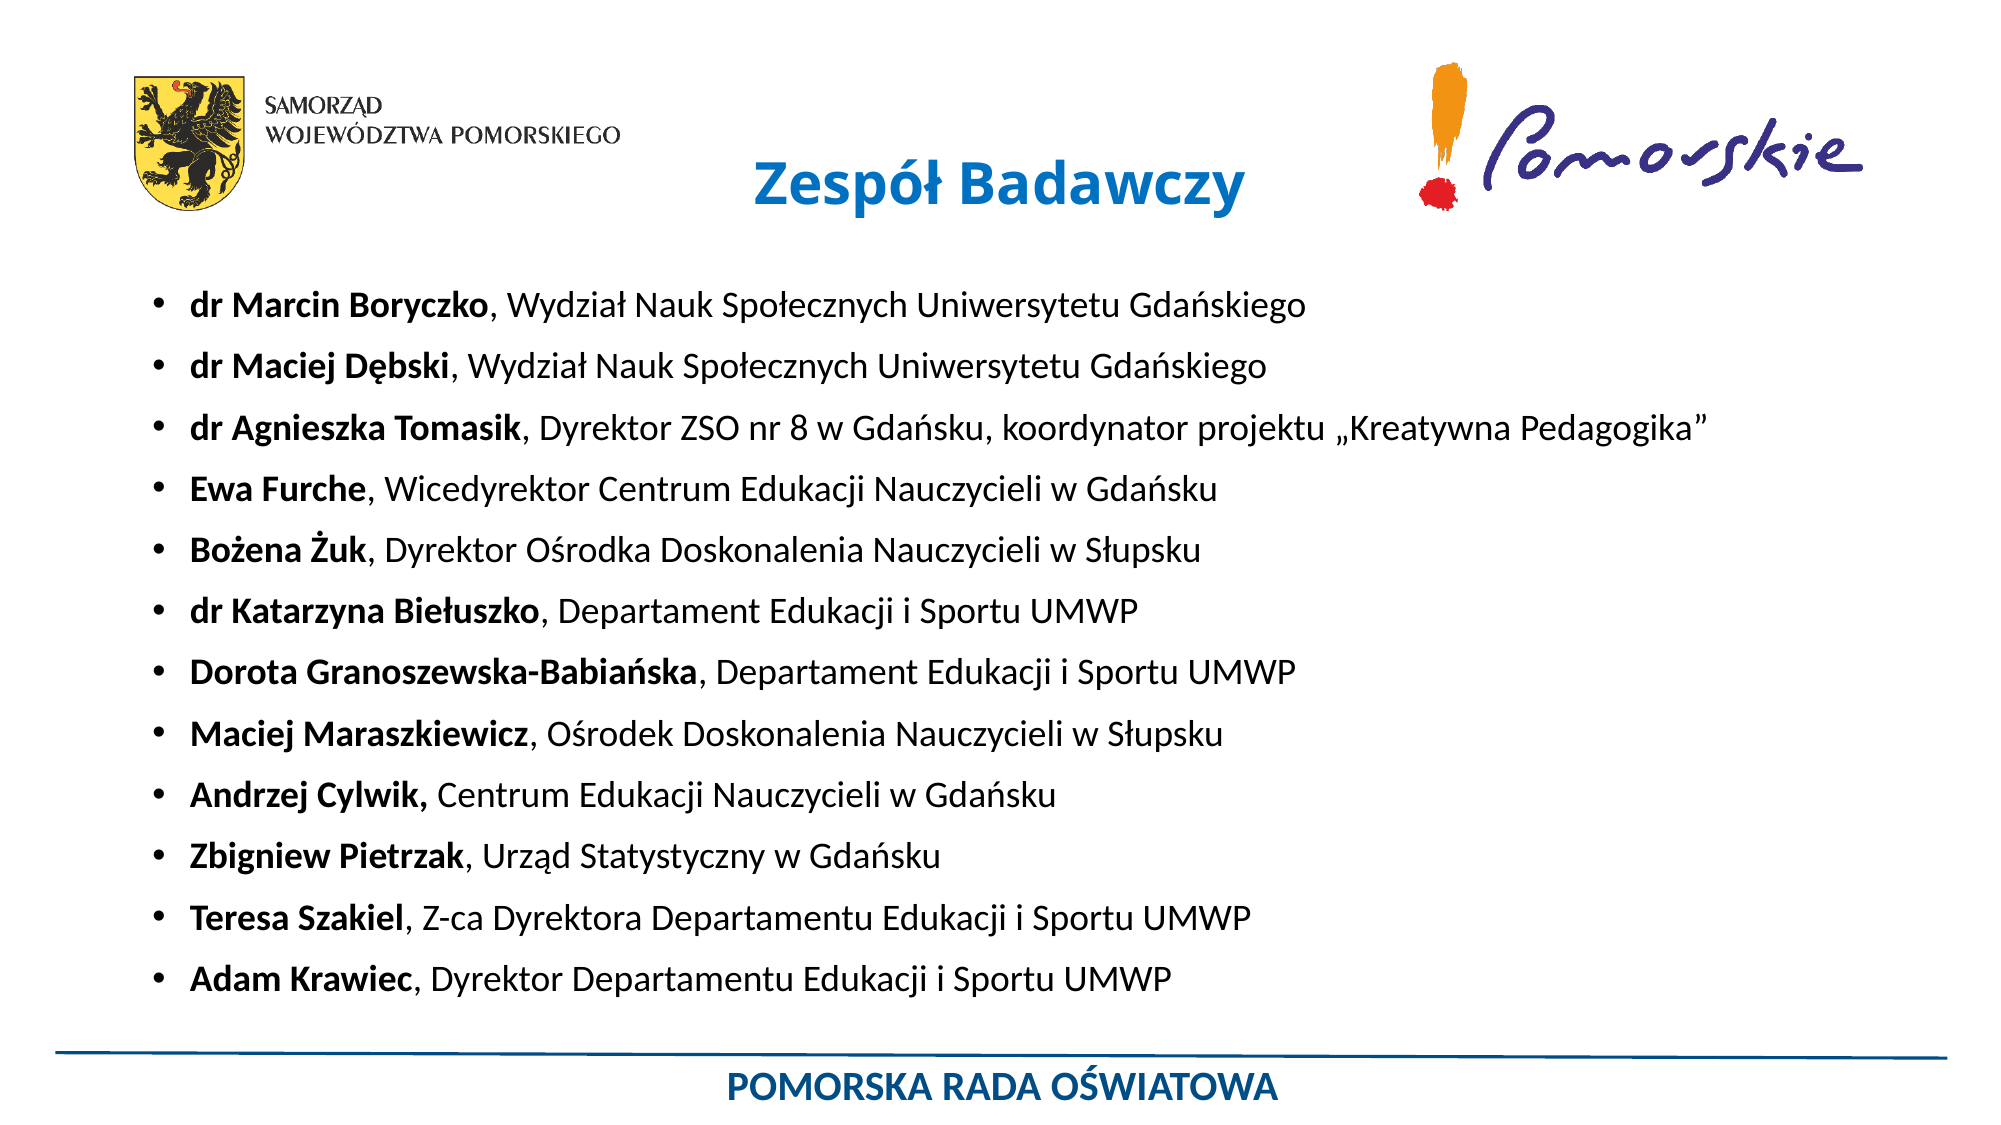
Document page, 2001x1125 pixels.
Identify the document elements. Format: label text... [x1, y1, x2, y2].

picture [134, 76, 620, 211]
title Zespół Badawczy [137, 135, 1863, 237]
picture [1419, 62, 1863, 135]
list dr Marcin Boryczko, Wydział Nauk Społecznych Uniwersytetu Gdańskiego dr Maciej Dębski, Wydział Nauk Społecznych Uniwersytetu Gdańskiego dr Agnieszka Tomasik, Dyrektor ZSO nr 8 w Gdańsku, koordynator projektu „Kreatywna Pedagogika” Ewa Furche, Wicedyrektor Centrum Edukacji Nauczycieli w Gdańsku Bożena Żuk, Dyrektor Ośrodka Doskonalenia Nauczycieli w Słupsku dr Katarzyna Biełuszko, Departament Edukacji i Sportu UMWP Dorota Granoszewska-Babiańska, Departament Edukacji i Sportu UMWP Maciej Maraszkiewicz, Ośrodek Doskonalenia Nauczycieli w Słupsku Andrzej Cylwik, Centrum Edukacji Nauczycieli w Gdańsku Zbigniew Pietrzak, Urząd Statystyczny w Gdańsku Teresa Szakiel, Z-ca Dyrektora Departamentu Edukacji i Sportu UMWP Adam Krawiec, Dyrektor Departamentu Edukacji i Sportu UMWP [137, 277, 1882, 1023]
